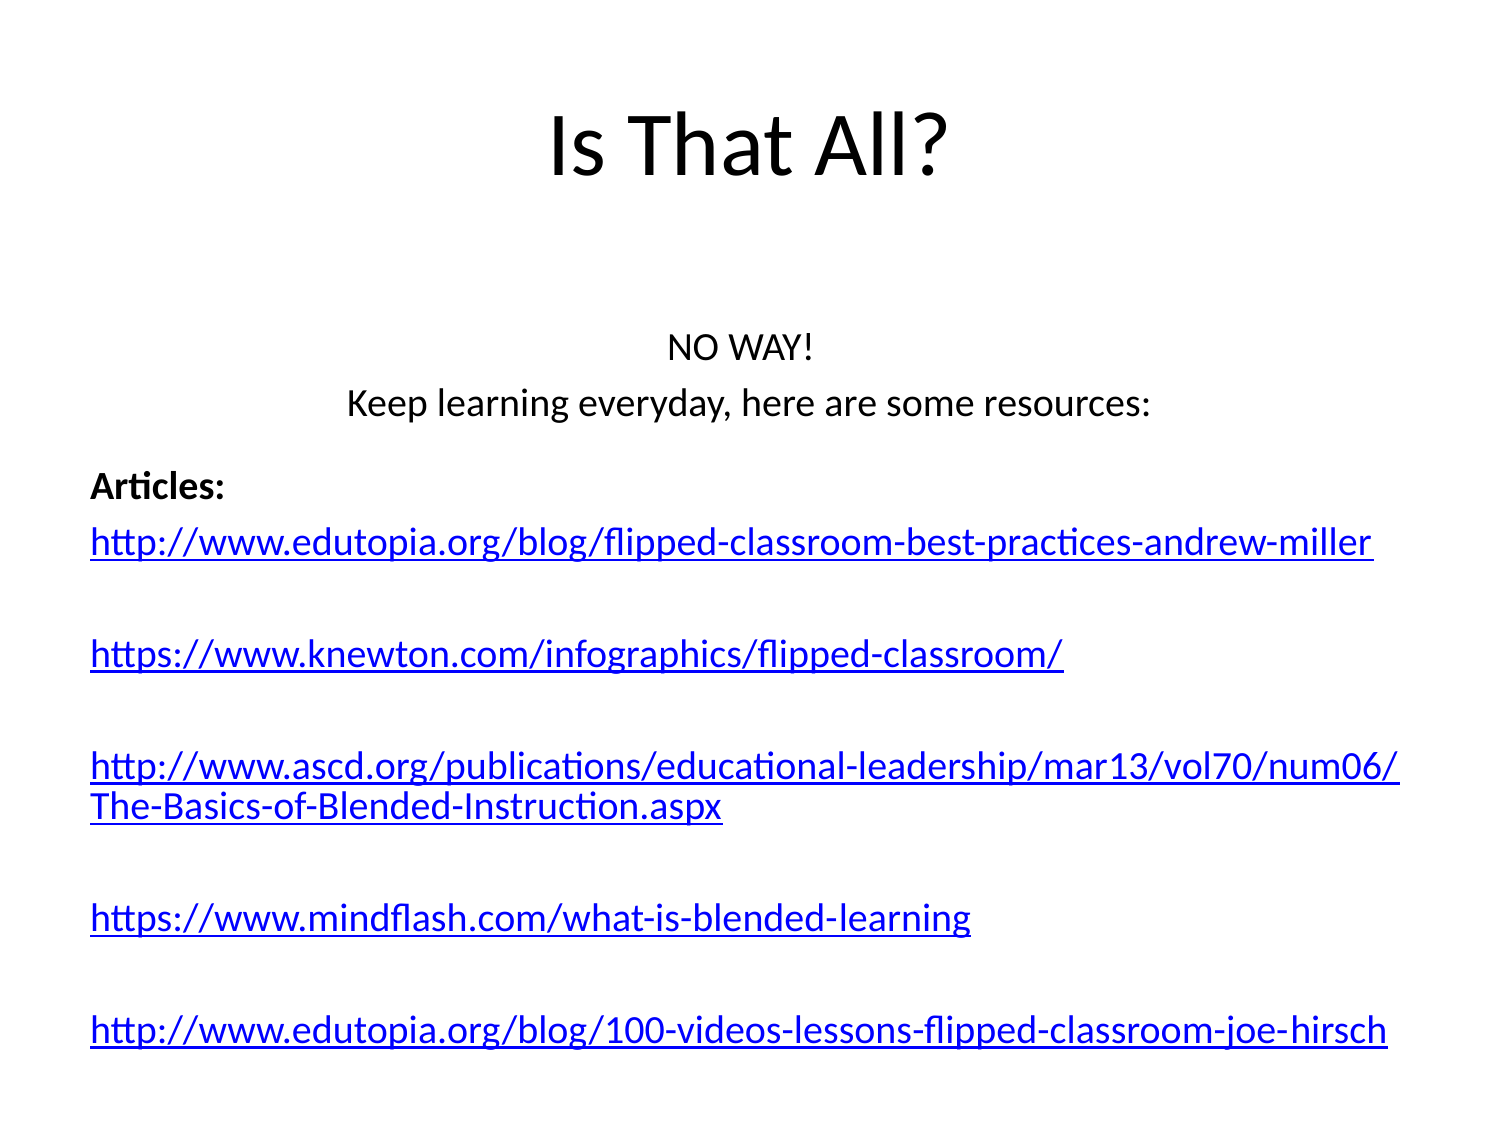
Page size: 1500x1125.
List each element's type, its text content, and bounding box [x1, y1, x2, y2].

list NO WAY! Keep learning everyday, here are some resources: Articles: http://www.edutopia.org/blog/flipped-classroom-best-practices-andrew-miller https://www.knewton.com/infographics/flipped-classroom/ http://www.ascd.org/publications/educational-leadership/mar13/vol70/num06/The-Basics-of-Blended-Instruction.aspx https://www.mindflash.com/what-is-blended-learning http://www.edutopia.org/blog/100-videos-lessons-flipped-classroom-joe-hirsch [75, 312, 1425, 1055]
title Is That All? [75, 45, 1425, 233]
